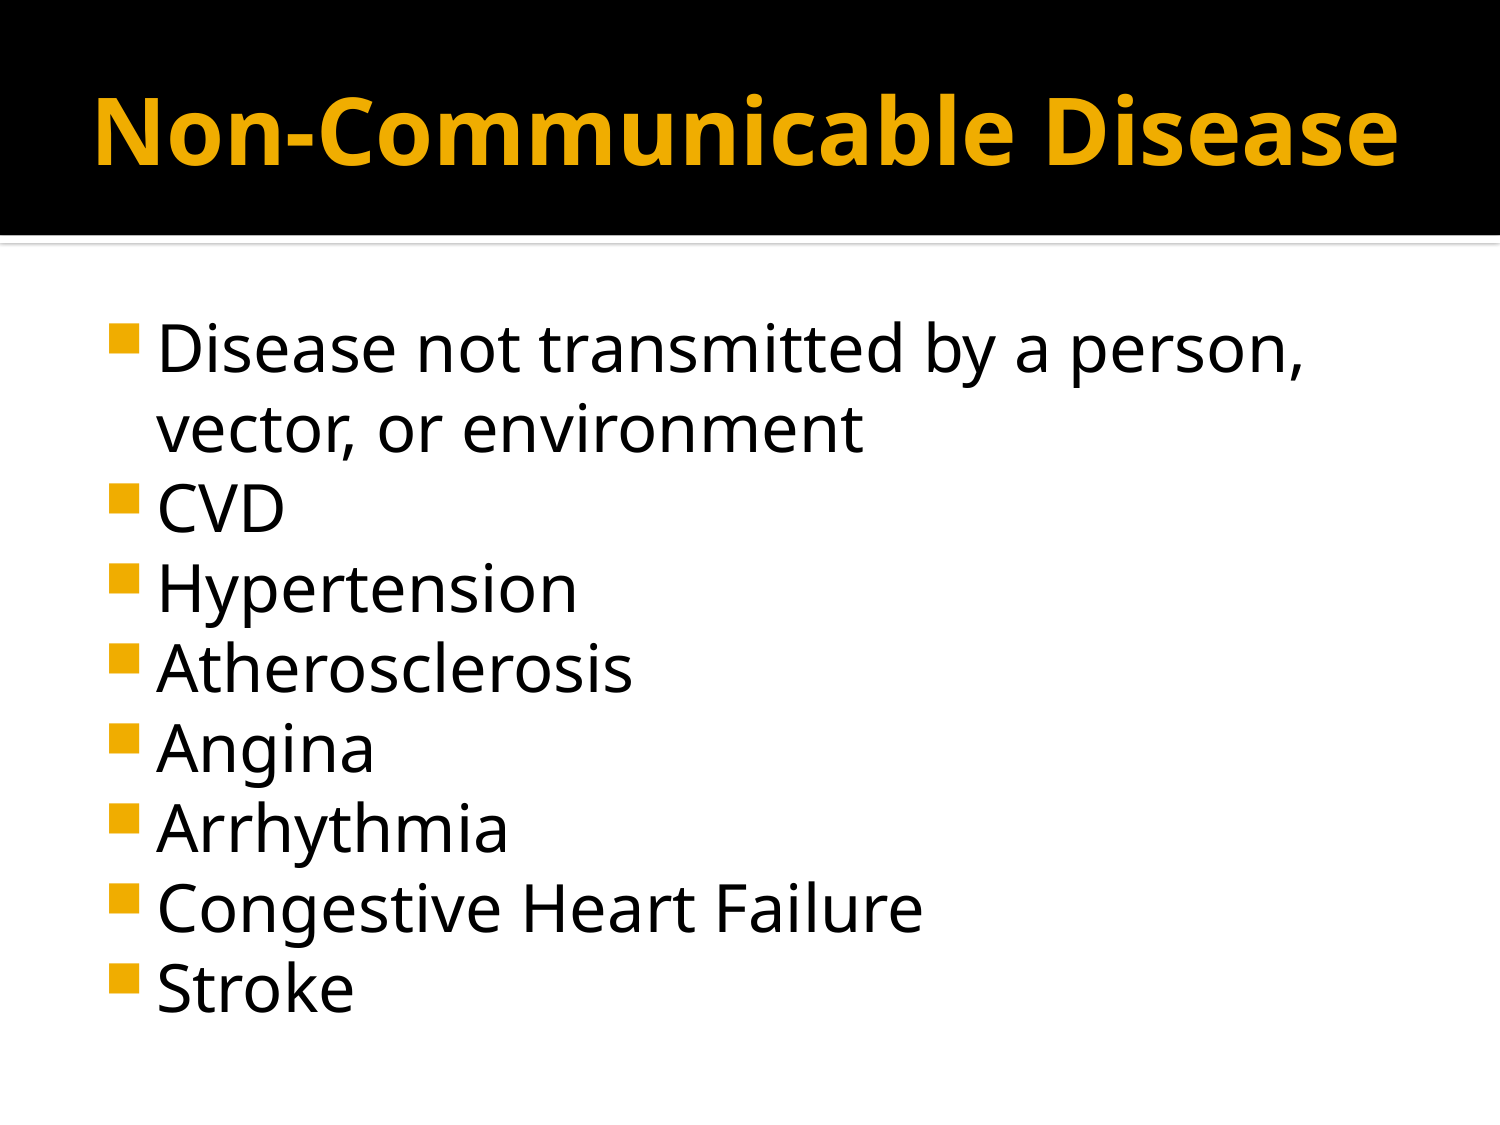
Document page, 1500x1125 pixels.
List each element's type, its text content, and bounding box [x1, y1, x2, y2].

title Non-Communicable Disease [75, 25, 1425, 231]
list Disease not transmitted by a person, vector, or environment CVD Hypertension Atherosclerosis Angina Arrhythmia Congestive Heart Failure Stroke [75, 291, 1425, 1050]
